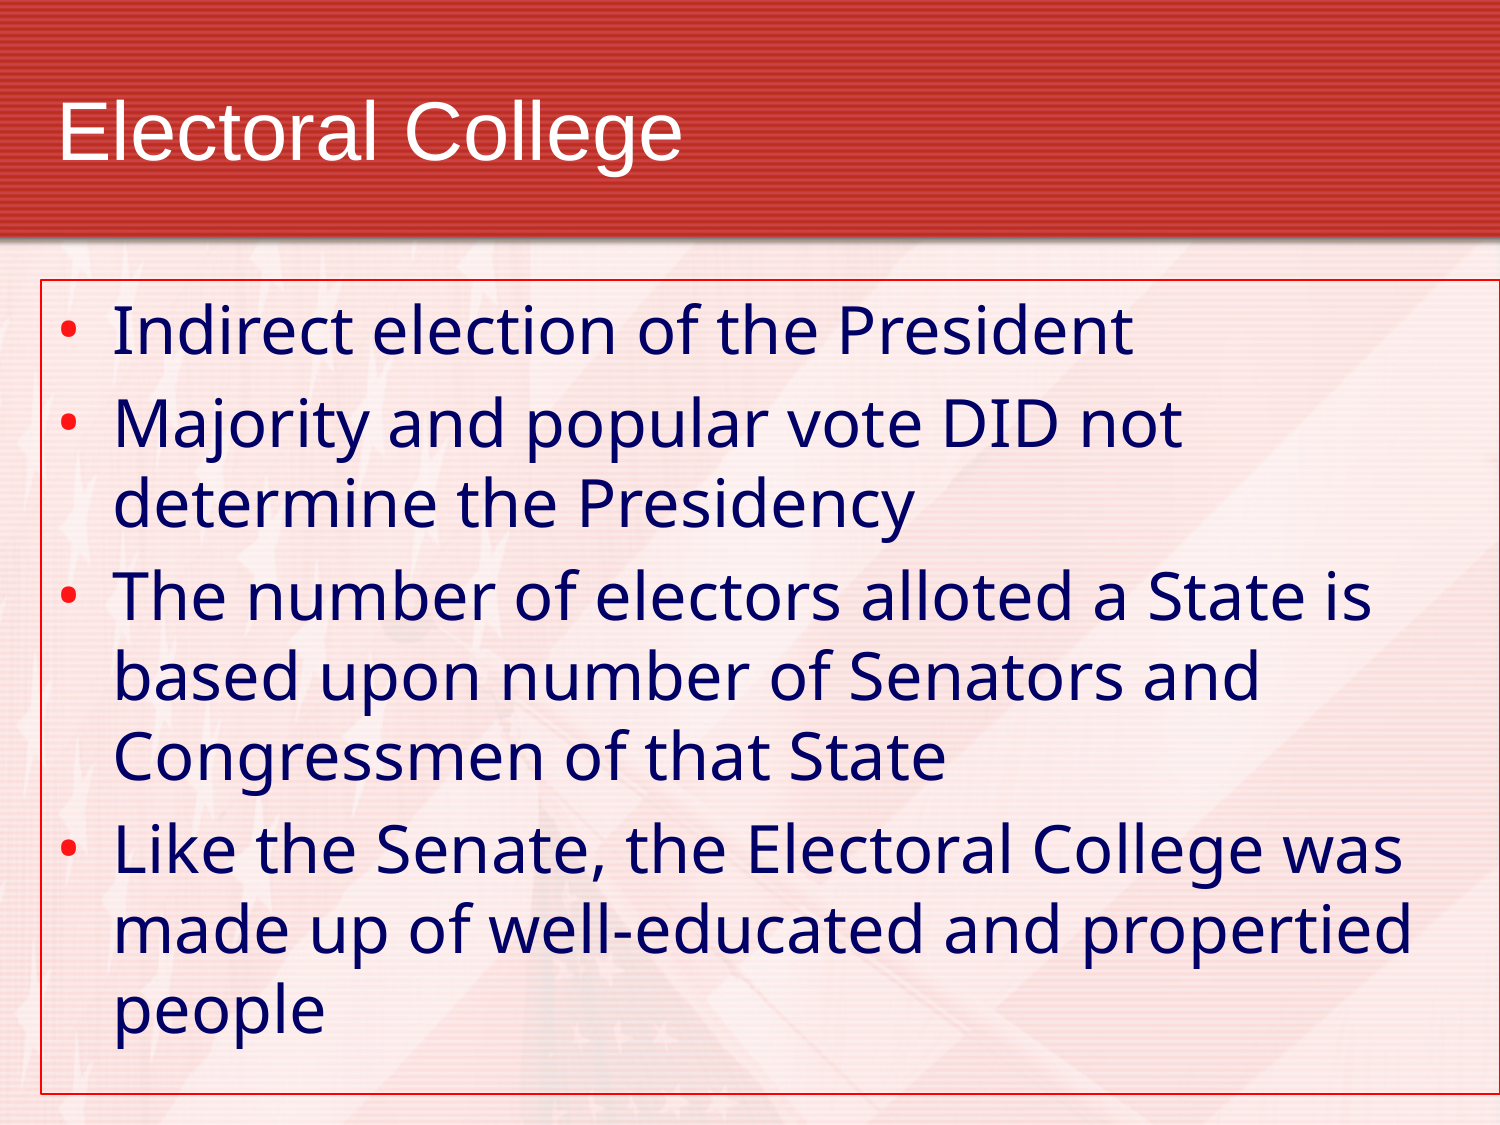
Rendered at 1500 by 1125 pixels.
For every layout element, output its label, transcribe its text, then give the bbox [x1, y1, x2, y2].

title Electoral College [41, 42, 1459, 186]
picture [0, 0, 1500, 1125]
list Indirect election of the President Majority and popular vote DID not determine the Presidency The number of electors alloted a State is based upon number of Senators and Congressmen of that State Like the Senate, the Electoral College was made up of well-educated and propertied people https://www.youtube.com/watch?v=OUS9mM8Xbbw [41, 279, 1500, 1094]
